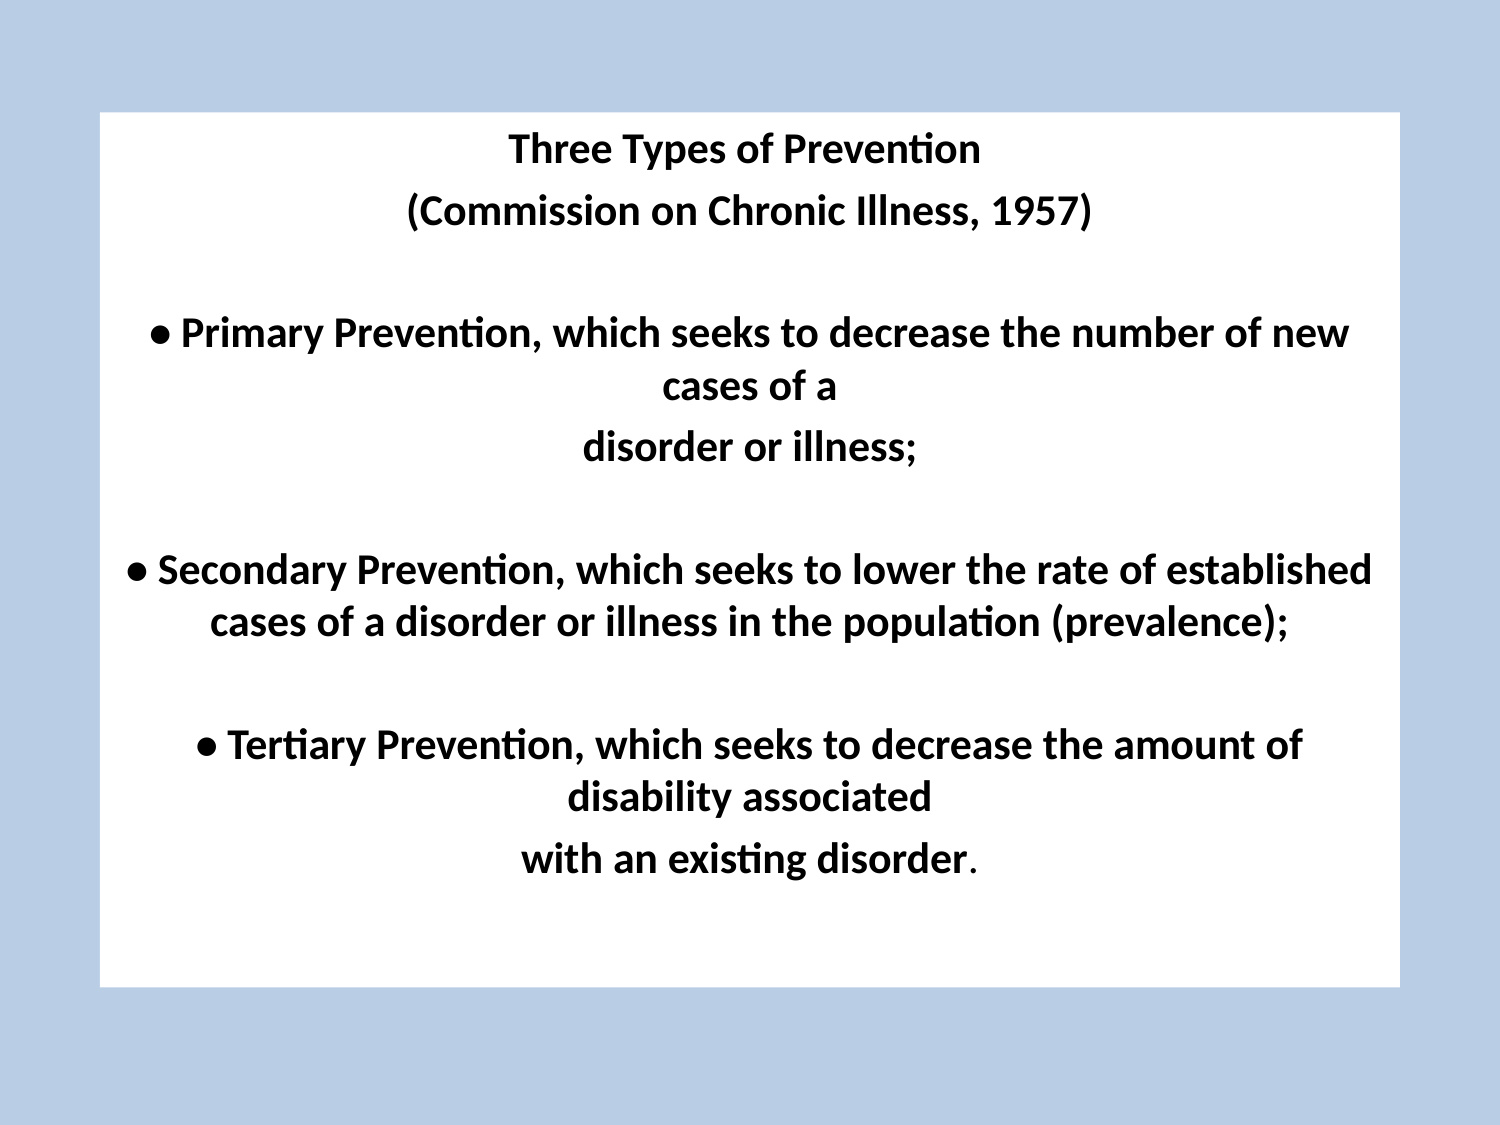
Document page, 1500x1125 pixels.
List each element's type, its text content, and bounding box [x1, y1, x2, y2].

subtitle Three Types of Prevention (Commission on Chronic Illness, 1957) • Primary Prevention, which seeks to decrease the number of new cases of a disorder or illness; • Secondary Prevention, which seeks to lower the rate of established cases of a disorder or illness in the population (prevalence); • Tertiary Prevention, which seeks to decrease the amount of disability associated with an existing disorder. [99, 112, 1400, 988]
